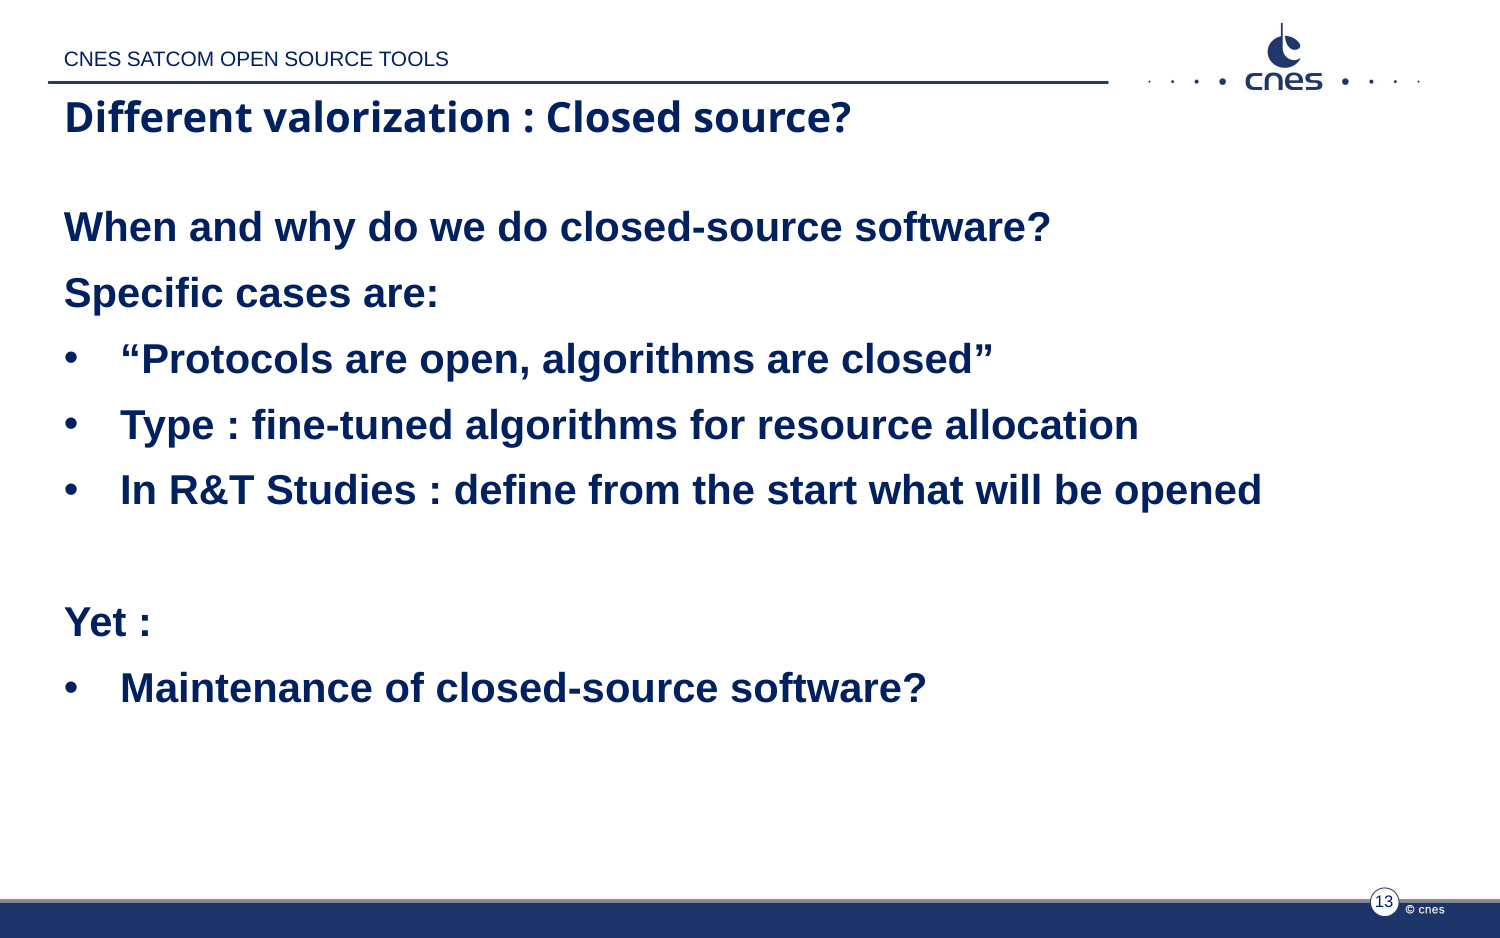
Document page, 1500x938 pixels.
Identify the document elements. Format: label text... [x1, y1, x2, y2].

list When and why do we do closed-source software? Specific cases are: “Protocols are open, algorithms are closed” Type : fine-tuned algorithms for resource allocation In R&T Studies : define from the start what will be opened Yet : Maintenance of closed-source software? [48, 197, 1409, 850]
subtitle CNES SATCOM OPEN SOURCE TOOLS [48, 41, 1225, 85]
slide_number 13 [1071, 876, 1409, 926]
picture [0, 0, 1500, 938]
title Different valorization : Closed source? [48, 89, 1341, 150]
